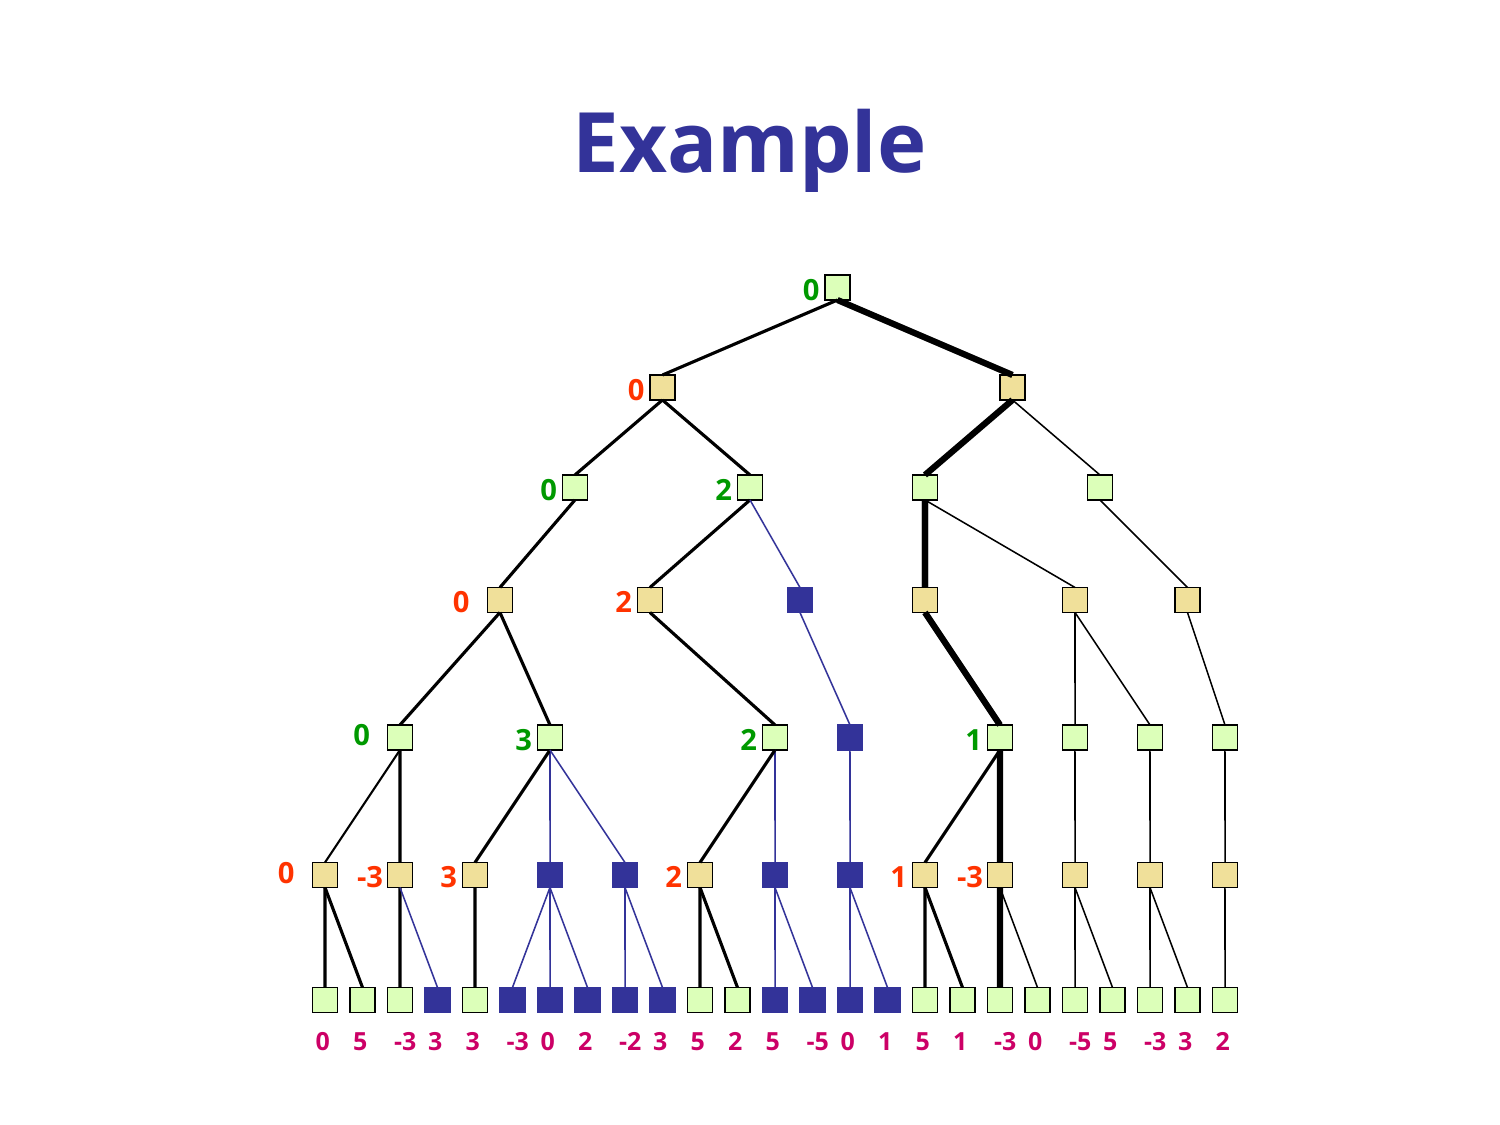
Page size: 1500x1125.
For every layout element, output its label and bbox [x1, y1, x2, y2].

text_box [328, 700, 386, 761]
title [74, 44, 1426, 233]
text_box [263, 847, 310, 897]
text_box [438, 576, 485, 626]
text_box [312, 263, 1238, 1013]
text_box [300, 1017, 1245, 1063]
